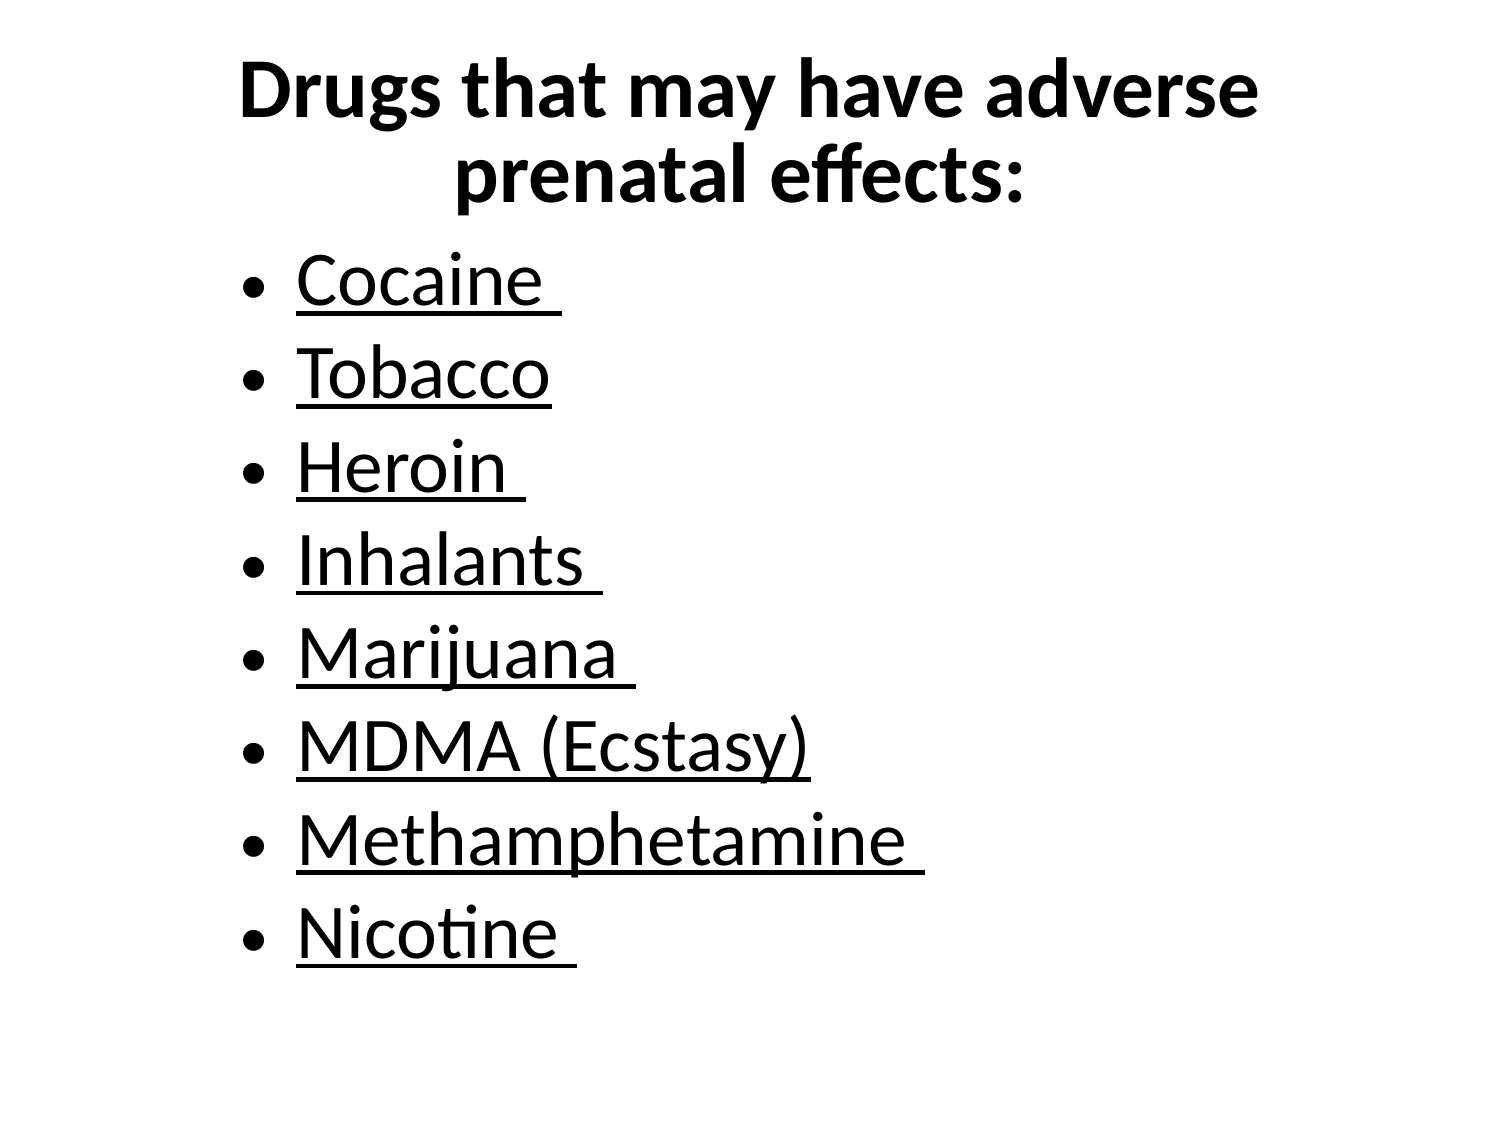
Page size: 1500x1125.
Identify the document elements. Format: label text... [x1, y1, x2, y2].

list Cocaine Tobacco Heroin Inhalants Marijuana MDMA (Ecstasy) Methamphetamine Nicotine [225, 162, 1200, 988]
title Drugs that may have adverse prenatal effects: [75, 45, 1425, 233]
